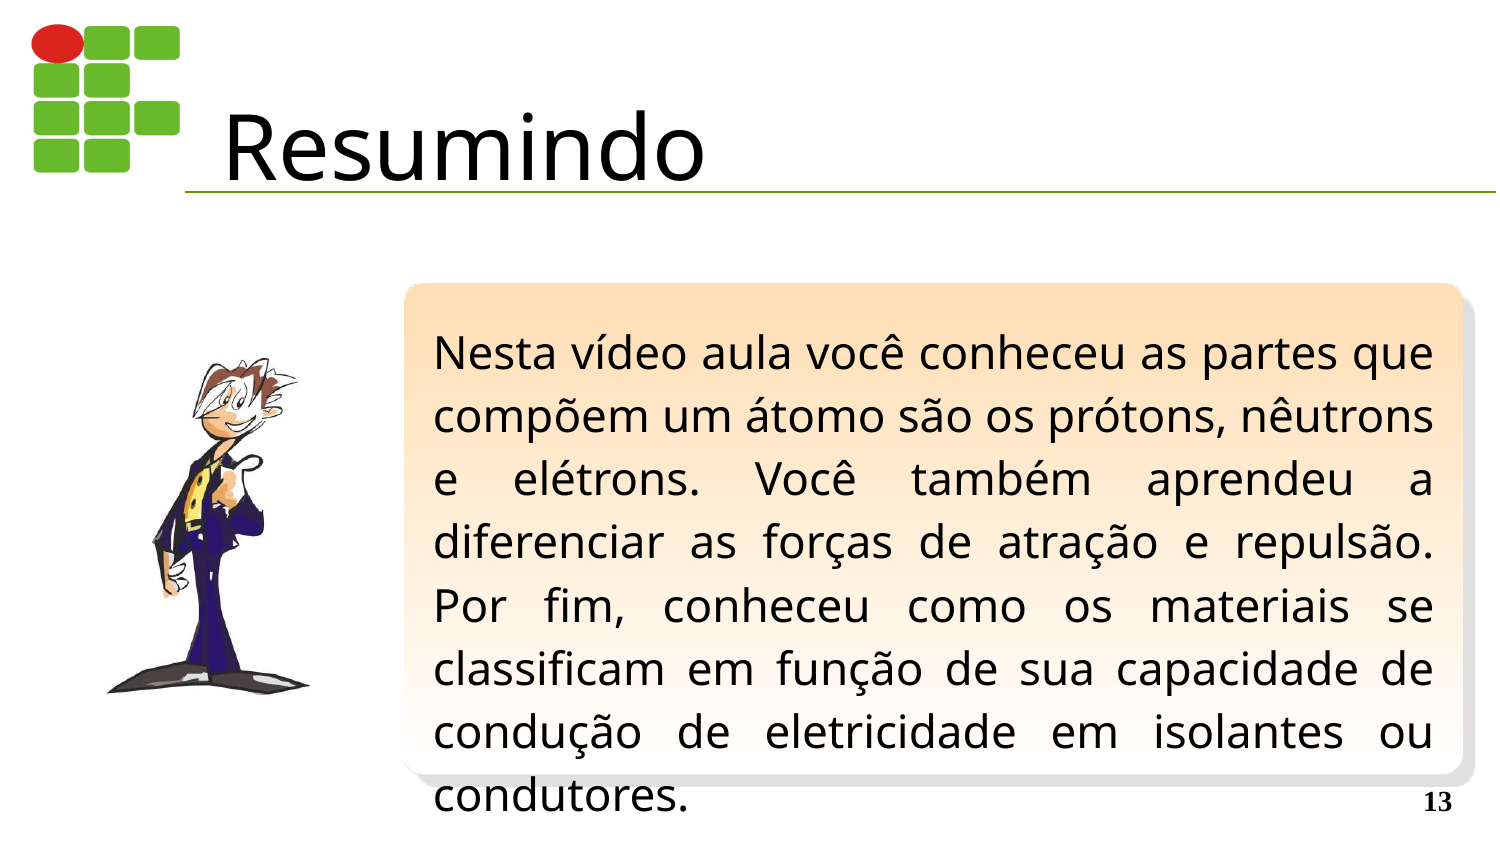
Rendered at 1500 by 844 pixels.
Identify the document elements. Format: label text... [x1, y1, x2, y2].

title Resumindo [206, 26, 1468, 207]
text_box ‹#› [1155, 795, 1468, 825]
picture [404, 283, 1476, 787]
picture [106, 357, 310, 695]
picture [29, 23, 182, 174]
